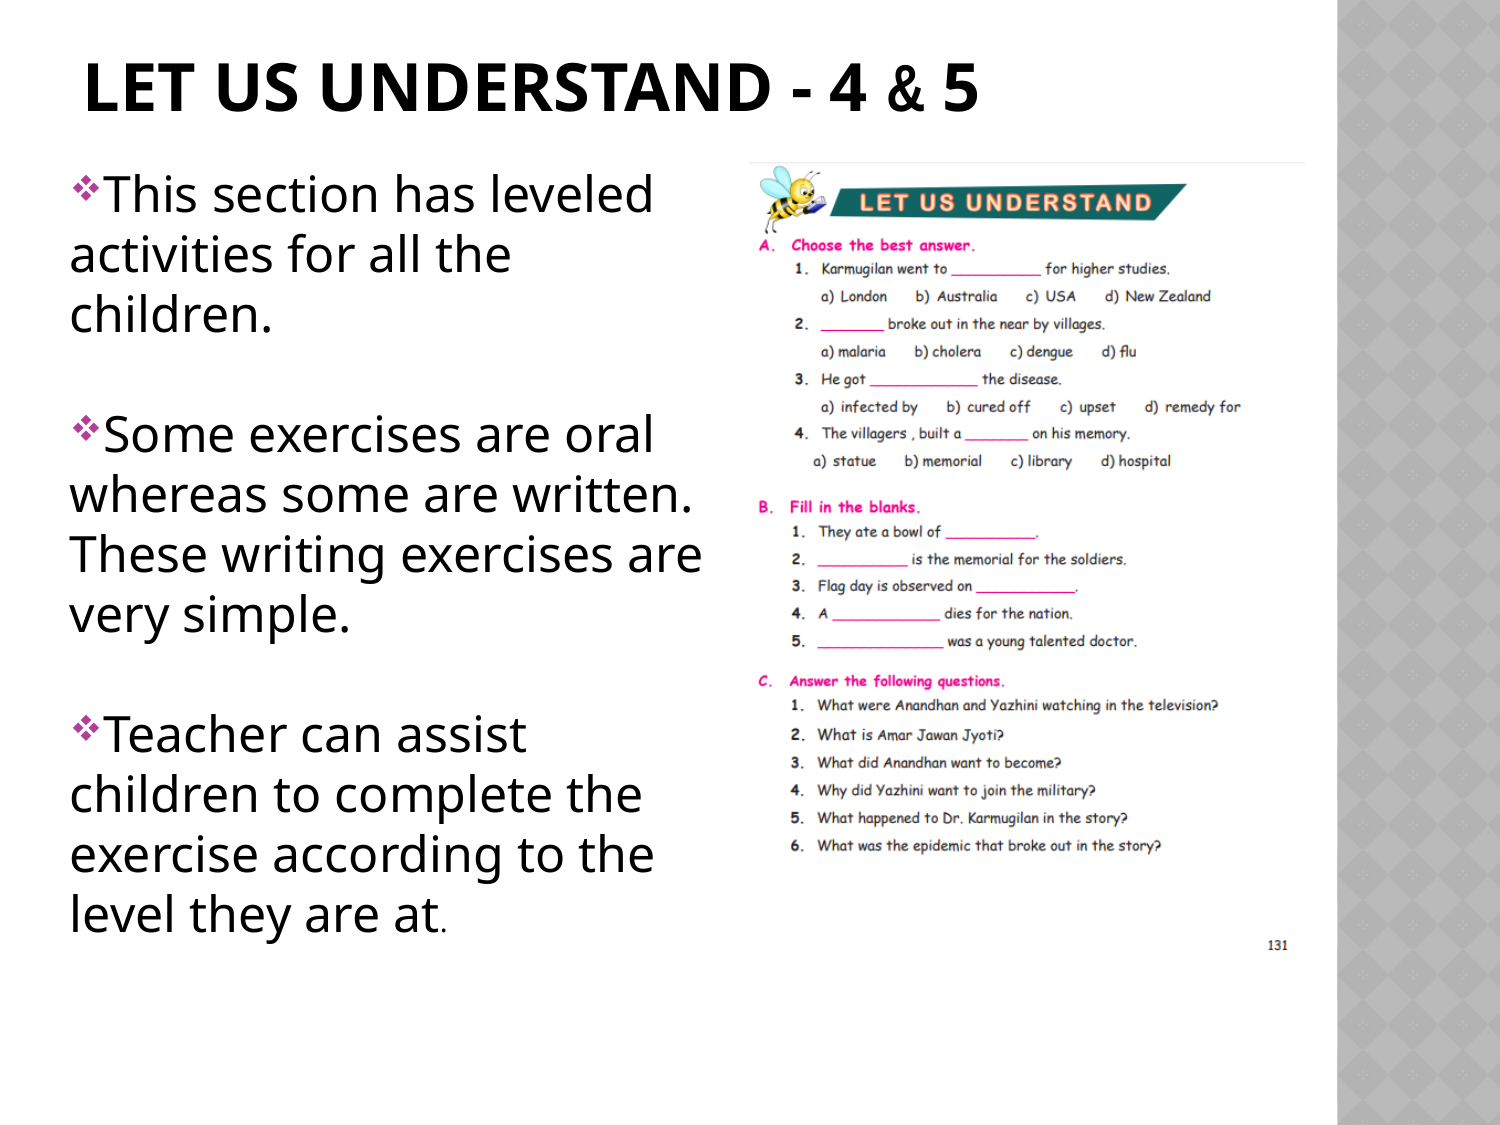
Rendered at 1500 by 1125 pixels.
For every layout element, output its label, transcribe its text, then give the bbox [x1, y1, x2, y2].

list This section has leveled activities for all the children. Some exercises are oral whereas some are written. These writing exercises are very simple. Teacher can assist children to complete the exercise according to the level they are at. [62, 162, 713, 1025]
title Let us understand - 4 & 5 [75, 37, 1043, 125]
picture [749, 162, 1306, 960]
